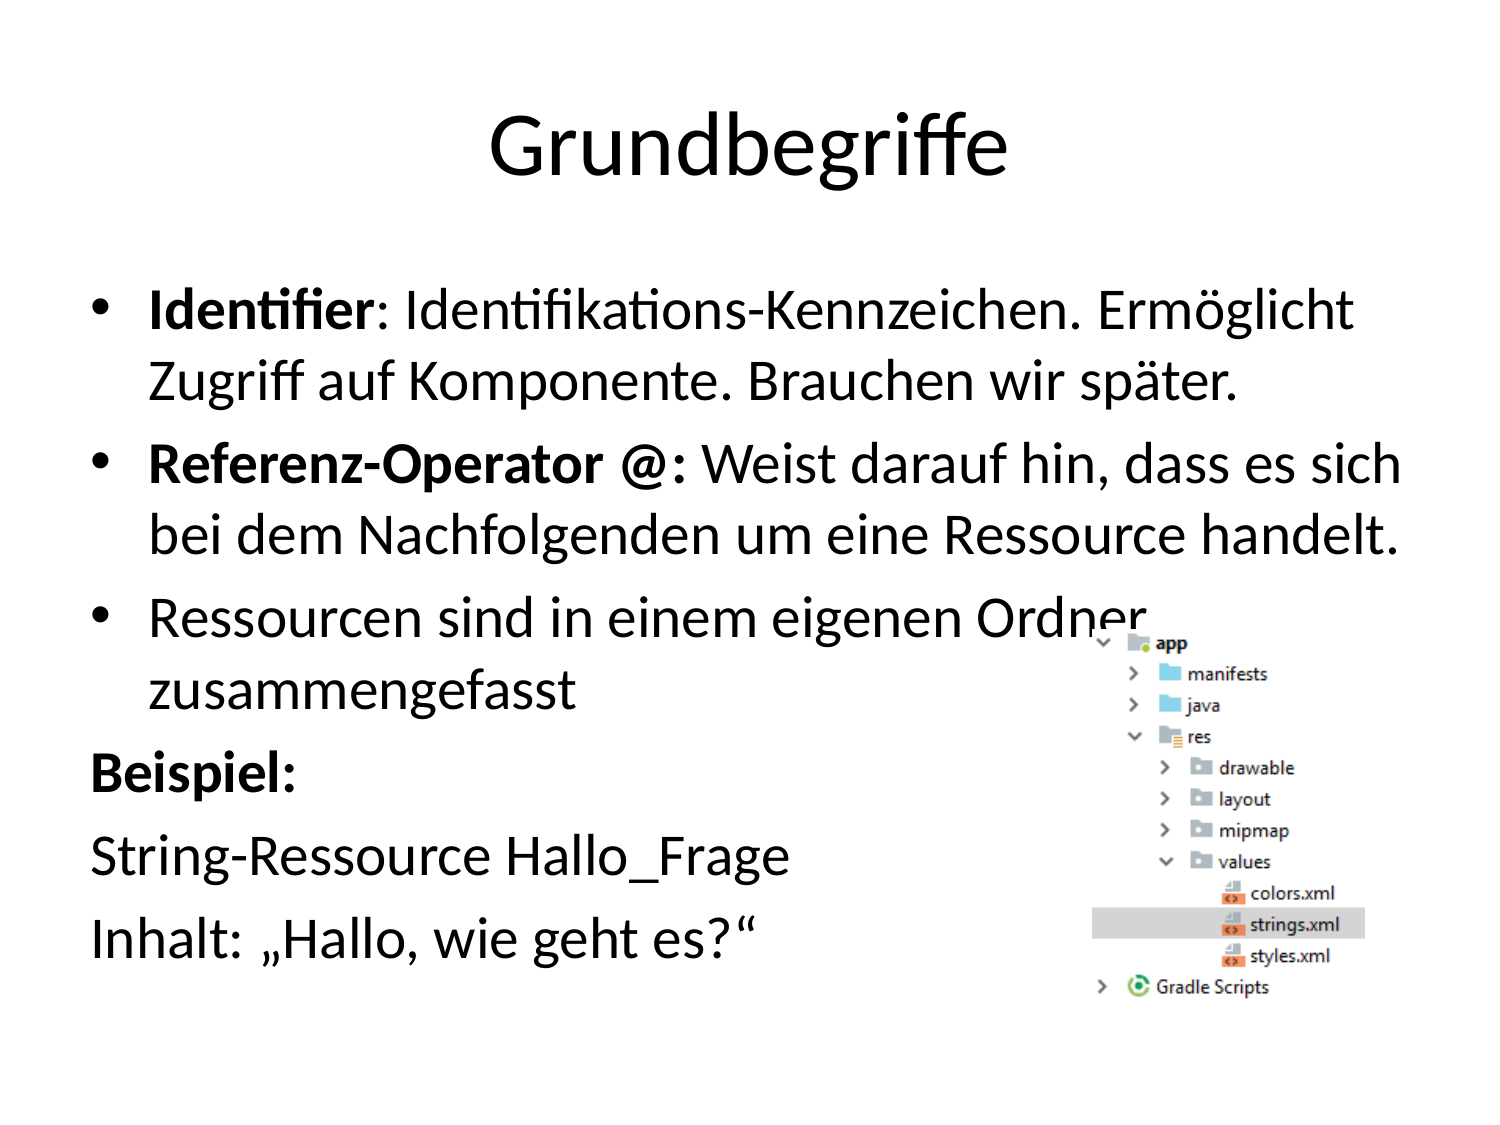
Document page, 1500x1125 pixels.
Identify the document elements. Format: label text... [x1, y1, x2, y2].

picture [1092, 629, 1365, 1022]
title Grundbegriffe [75, 45, 1425, 233]
list Identifier: Identifikations-Kennzeichen. Ermöglicht Zugriff auf Komponente. Brauchen wir später. Referenz-Operator @: Weist darauf hin, dass es sich bei dem Nachfolgenden um eine Ressource handelt. Ressourcen sind in einem eigenen Ordner zusammengefasst Beispiel: String-Ressource Hallo_Frage Inhalt: „Hallo, wie geht es?“ [75, 262, 1425, 1005]
